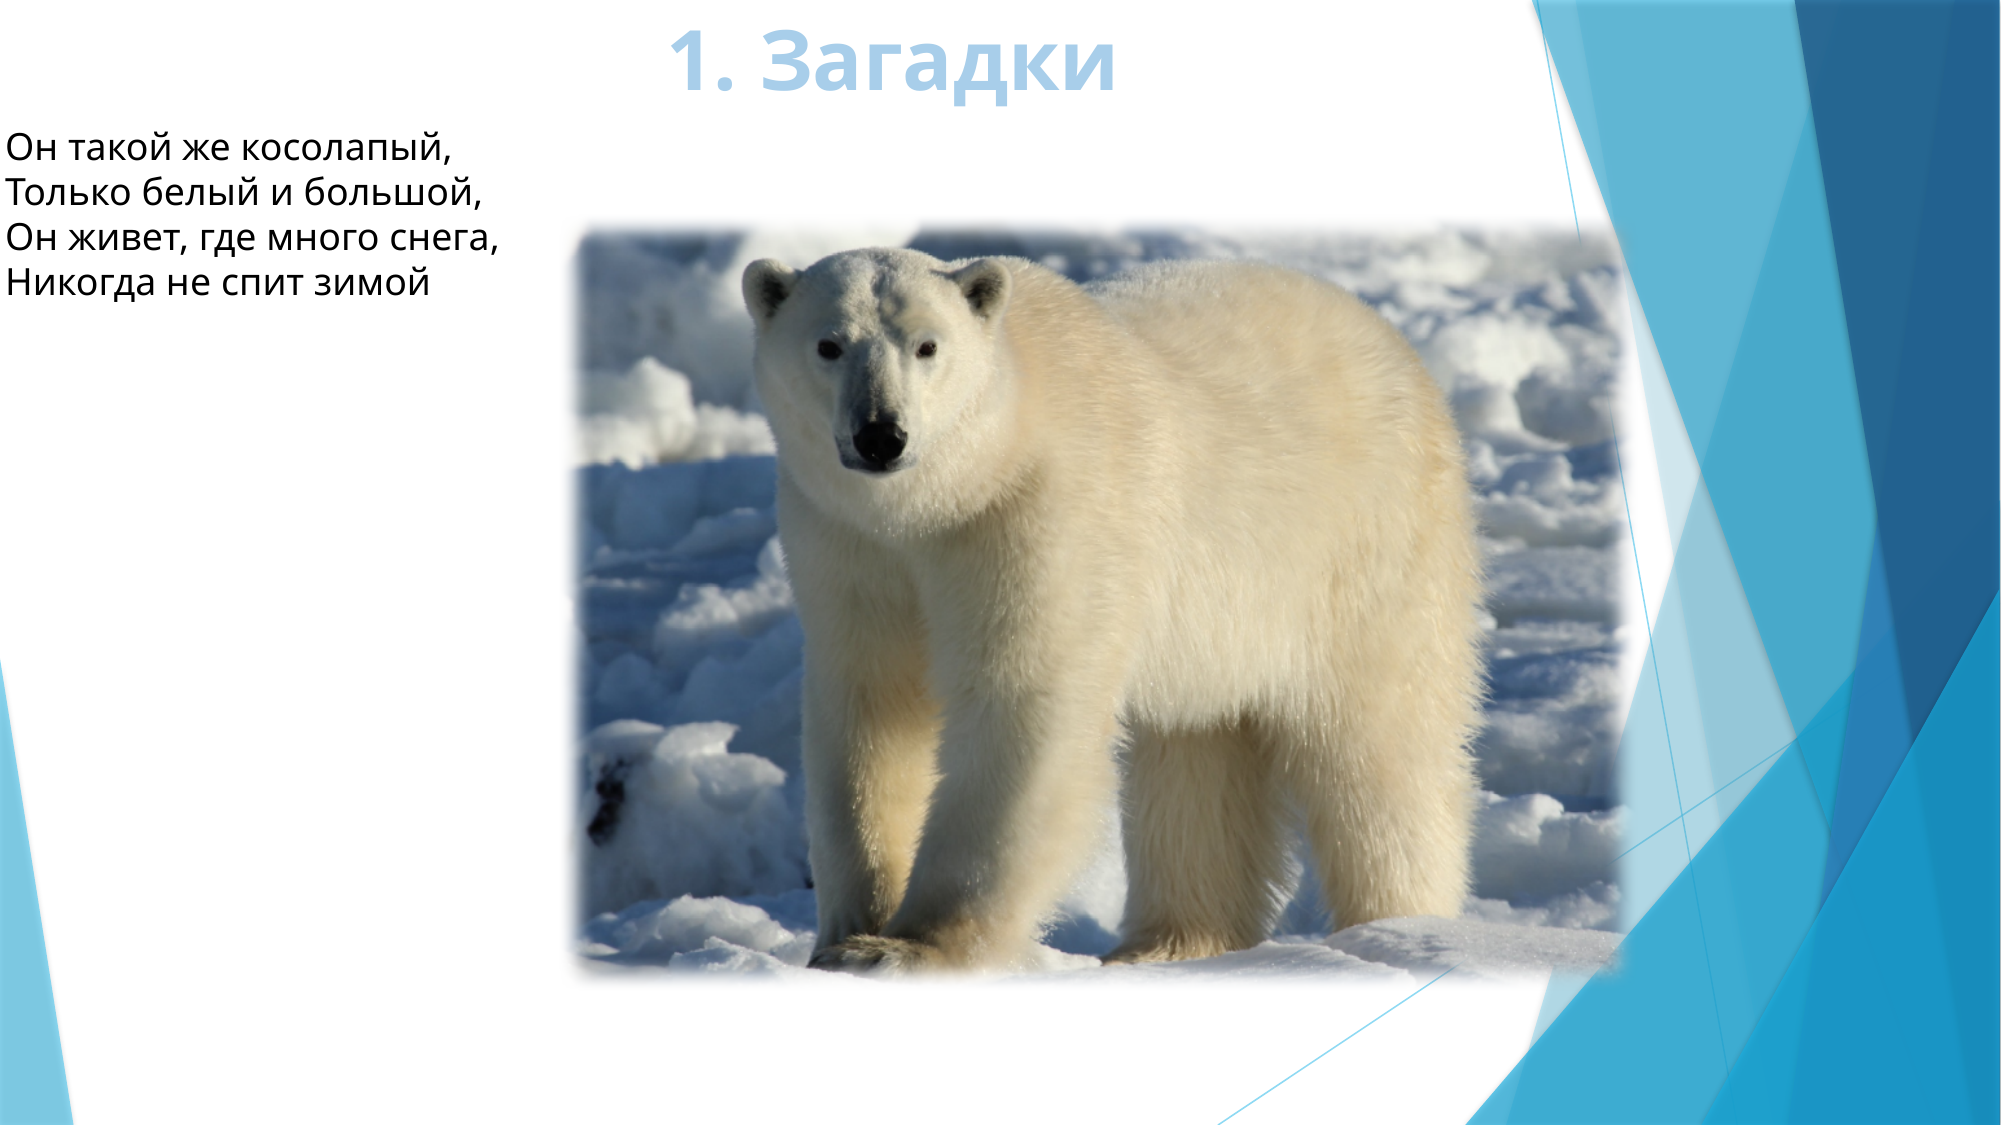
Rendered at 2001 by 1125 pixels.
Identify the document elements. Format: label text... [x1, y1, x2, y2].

text_box 1. Загадки [647, 0, 1139, 115]
picture [559, 213, 1638, 992]
text_box Он такой же косолапый, Только белый и большой, Он живет, где много снега, Никогда не спит зимой [0, 116, 517, 311]
